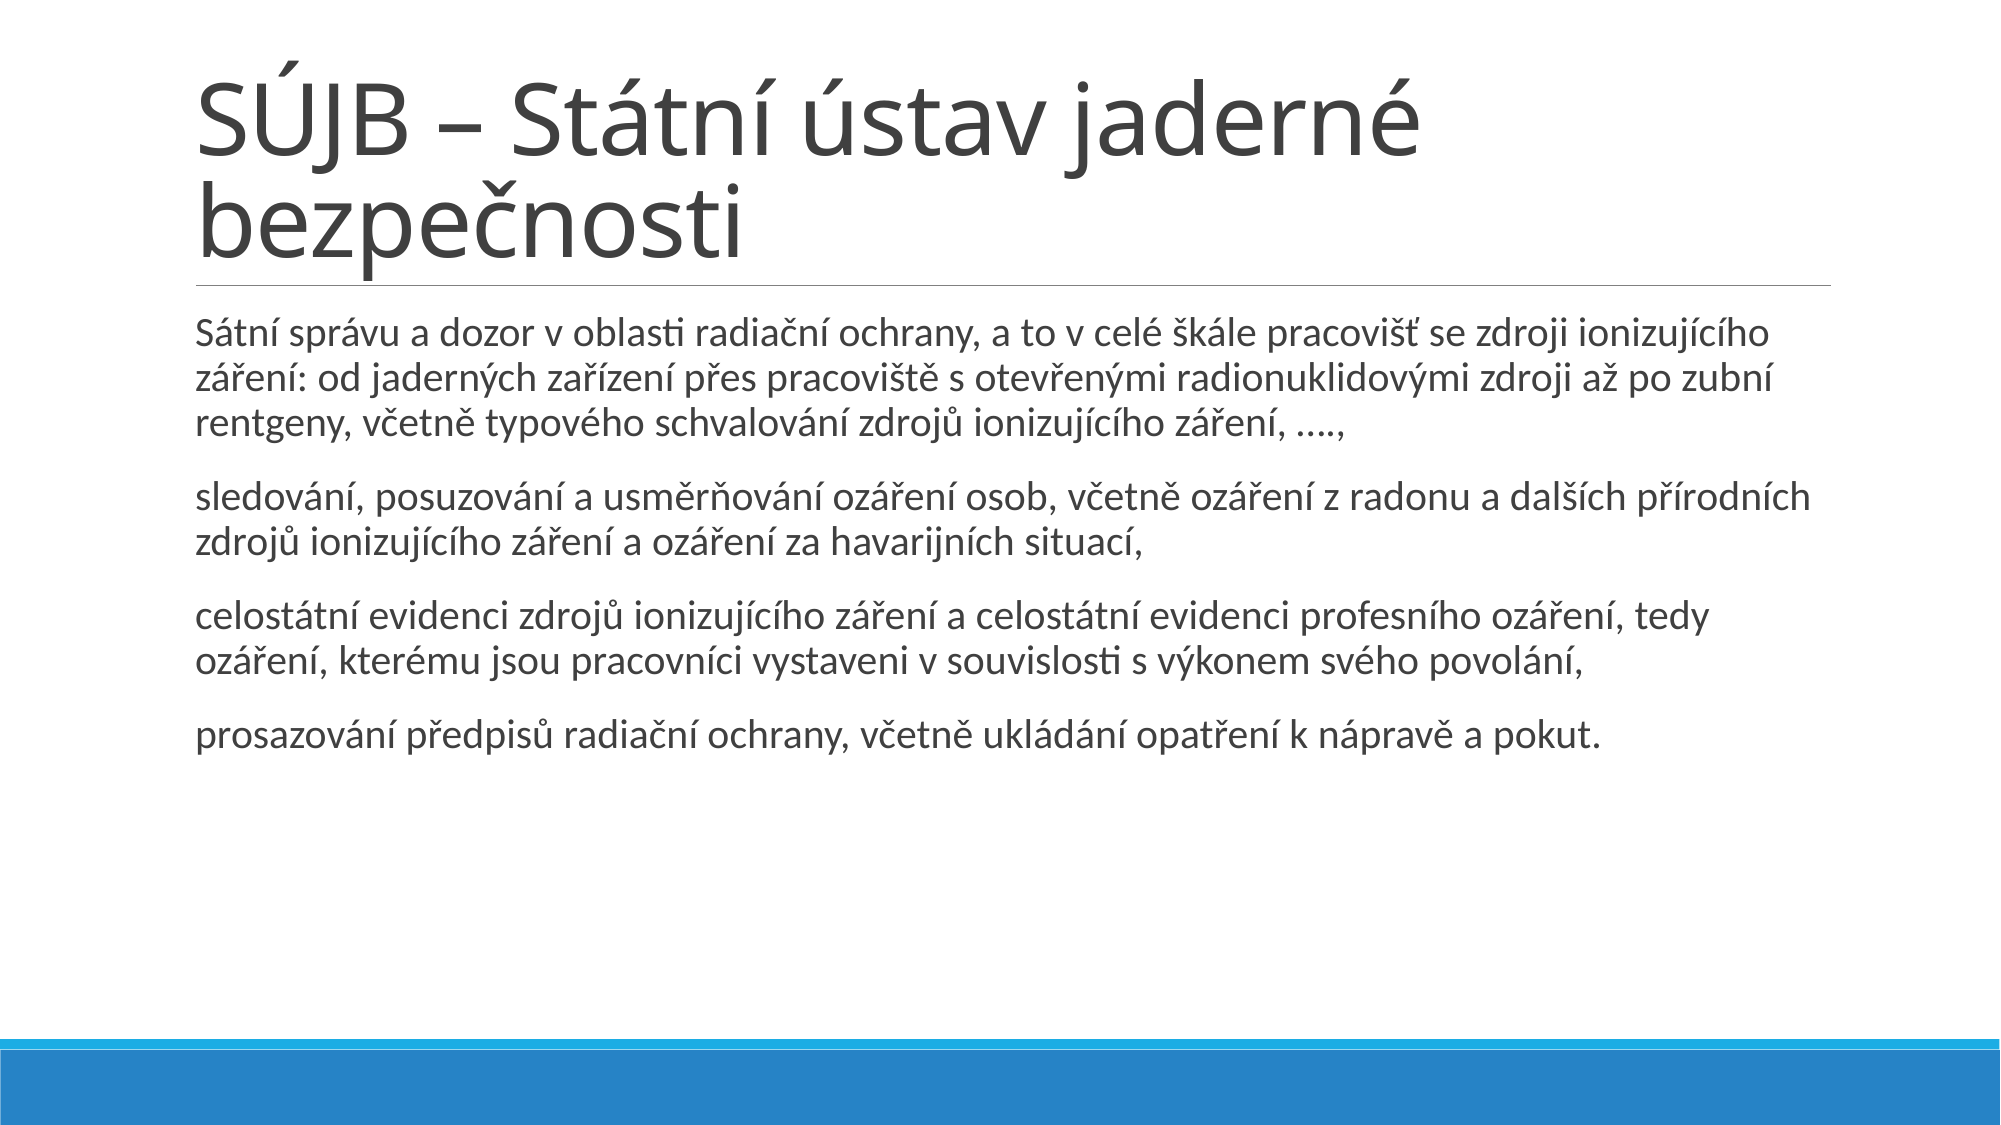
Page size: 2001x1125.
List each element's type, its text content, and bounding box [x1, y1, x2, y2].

list Sátní správu a dozor v oblasti radiační ochrany, a to v celé škále pracovišť se zdroji ionizujícího záření: od jaderných zařízení přes pracoviště s otevřenými radionuklidovými zdroji až po zubní rentgeny, včetně typového schvalování zdrojů ionizujícího záření, …., sledování, posuzování a usměrňování ozáření osob, včetně ozáření z radonu a dalších přírodních zdrojů ionizujícího záření a ozáření za havarijních situací, celostátní evidenci zdrojů ionizujícího záření a celostátní evidenci profesního ozáření, tedy ozáření, kterému jsou pracovníci vystaveni v souvislosti s výkonem svého povolání, prosazování předpisů radiační ochrany, včetně ukládání opatření k nápravě a pokut. [180, 302, 1830, 963]
title SÚJB – Státní ústav jaderné bezpečnosti [180, 47, 1830, 285]
